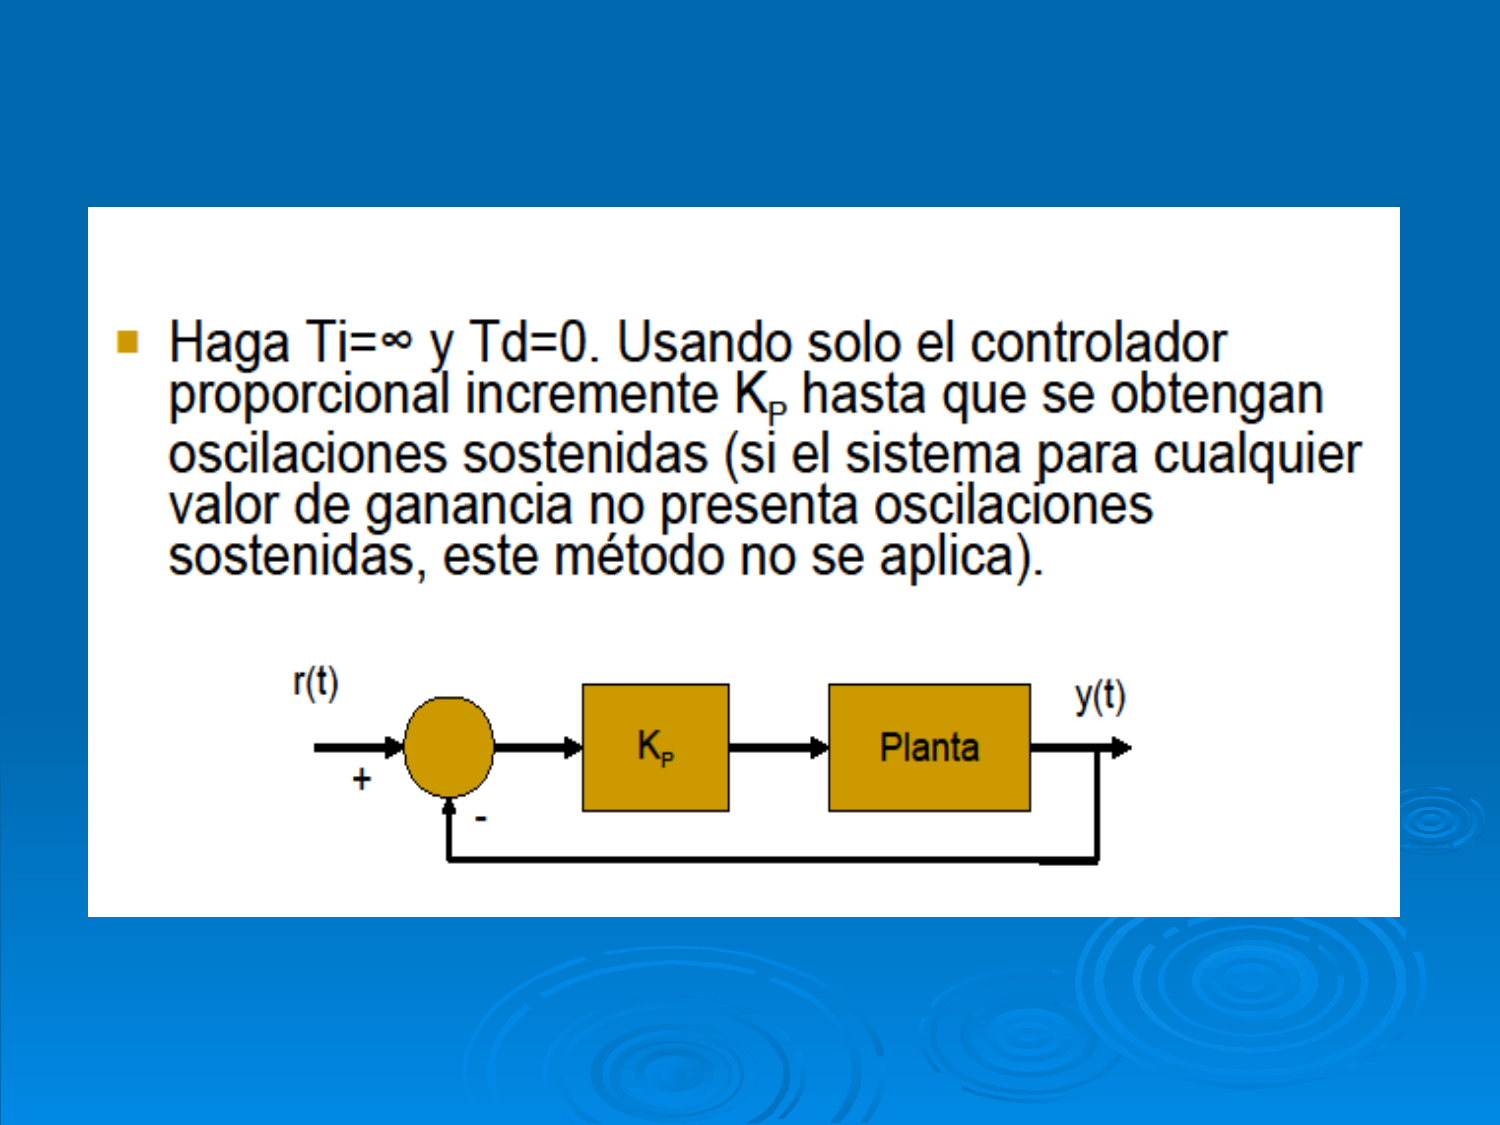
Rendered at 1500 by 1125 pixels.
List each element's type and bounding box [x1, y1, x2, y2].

picture [88, 207, 1400, 918]
